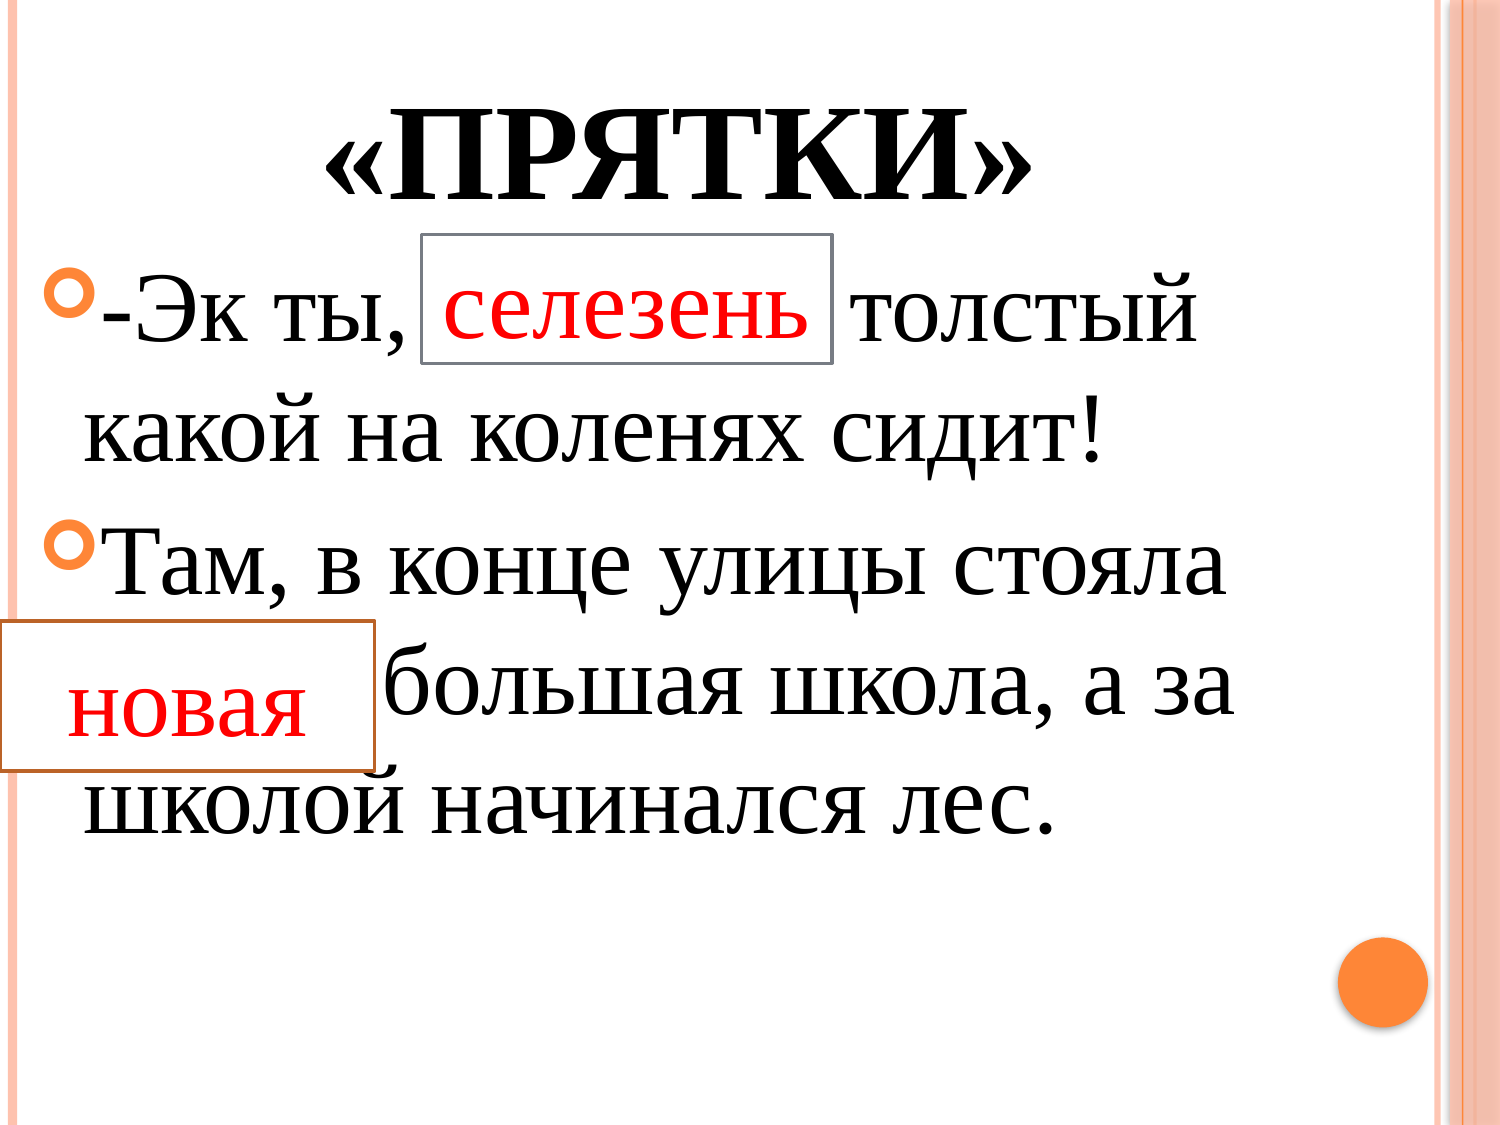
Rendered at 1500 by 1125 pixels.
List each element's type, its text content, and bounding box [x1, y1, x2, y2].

text_box новая [0, 619, 376, 773]
list -Эк ты, петух толстый какой на коленях сидит! Там, в конце улицы стояла старая большая школа, а за школой начинался лес. [23, 234, 1477, 1090]
text_box селезень [420, 233, 834, 365]
title «Прятки» [46, 46, 1312, 234]
